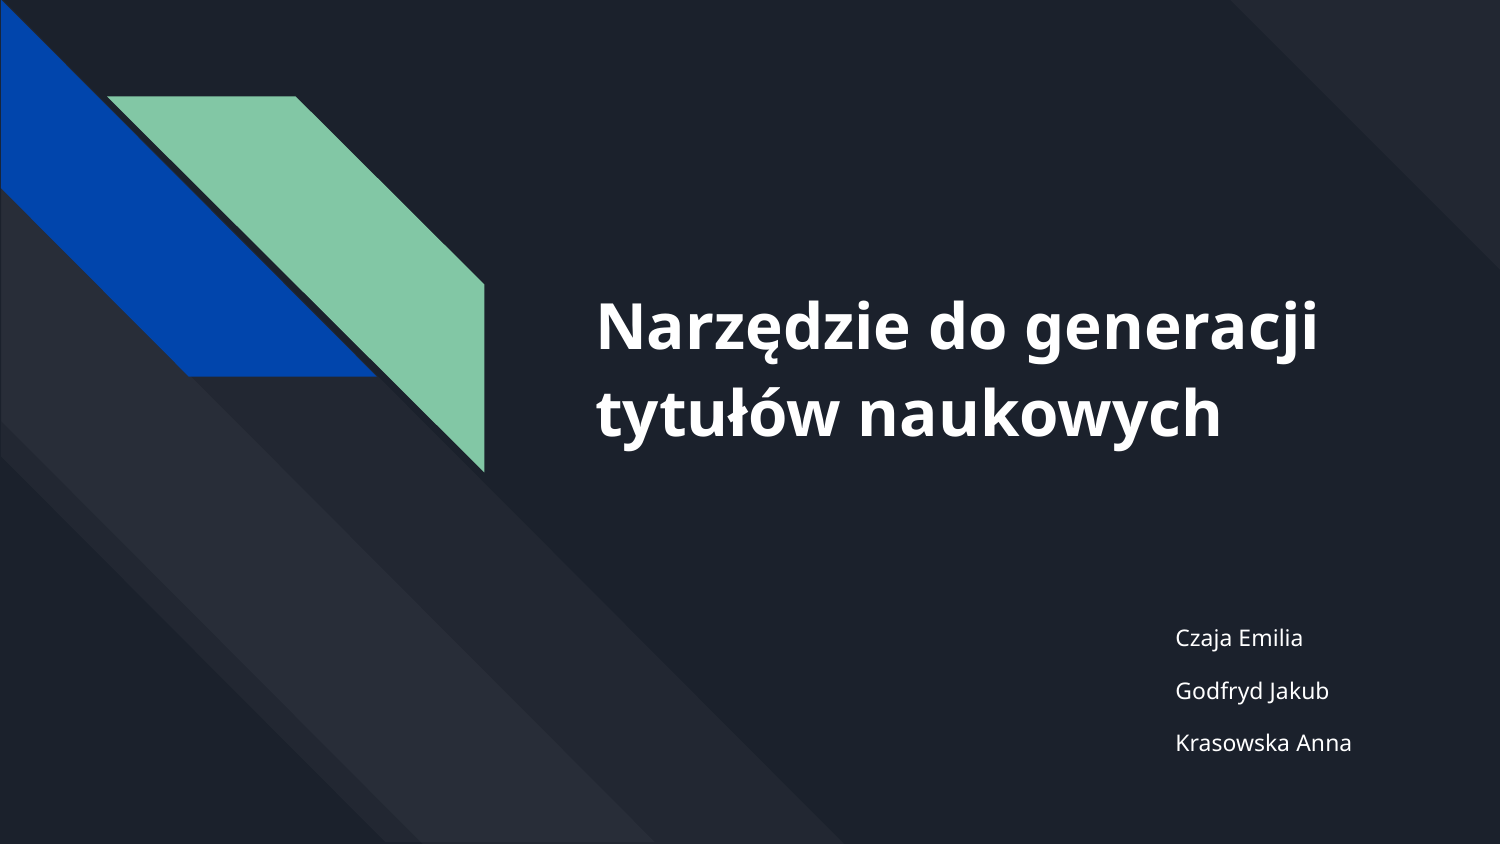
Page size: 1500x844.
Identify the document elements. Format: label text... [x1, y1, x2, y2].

title Narzędzie do generacji tytułów naukowych [580, 258, 1404, 518]
subtitle Czaja Emilia Godfryd Jakub Krasowska Anna [1160, 608, 1378, 739]
